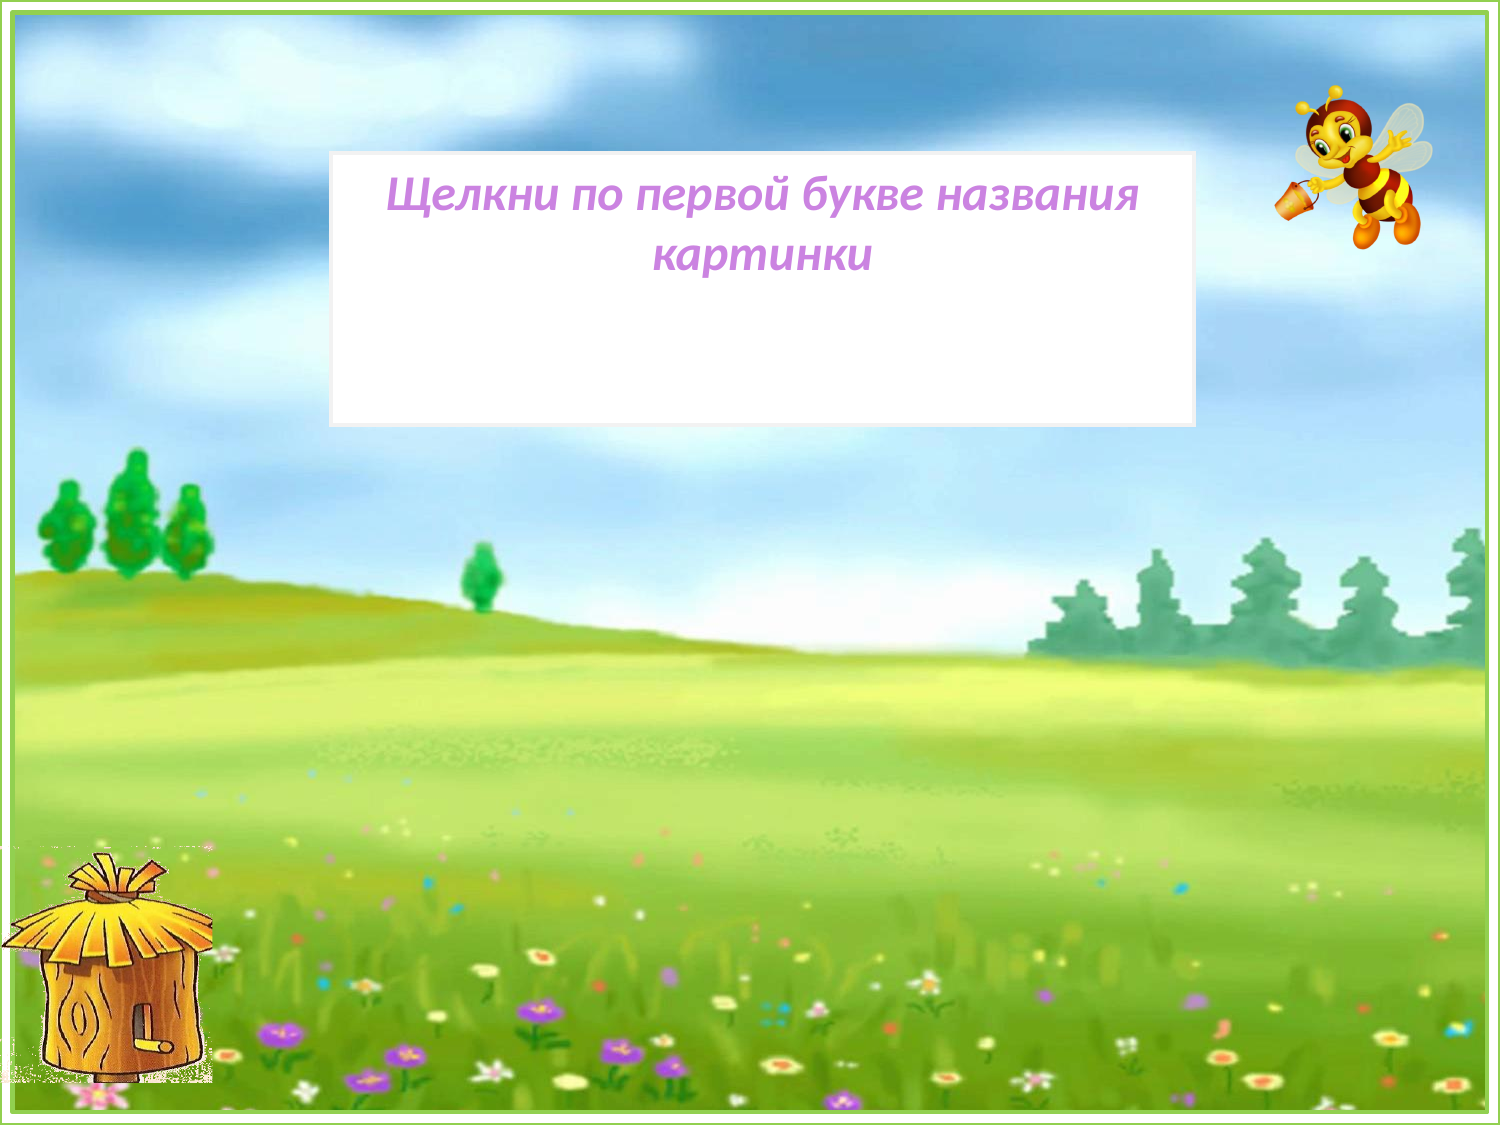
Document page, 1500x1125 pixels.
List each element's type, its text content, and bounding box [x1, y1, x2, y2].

subtitle Щелкни по первой букве названия картинки [329, 151, 1196, 427]
picture [0, 15, 1485, 1110]
